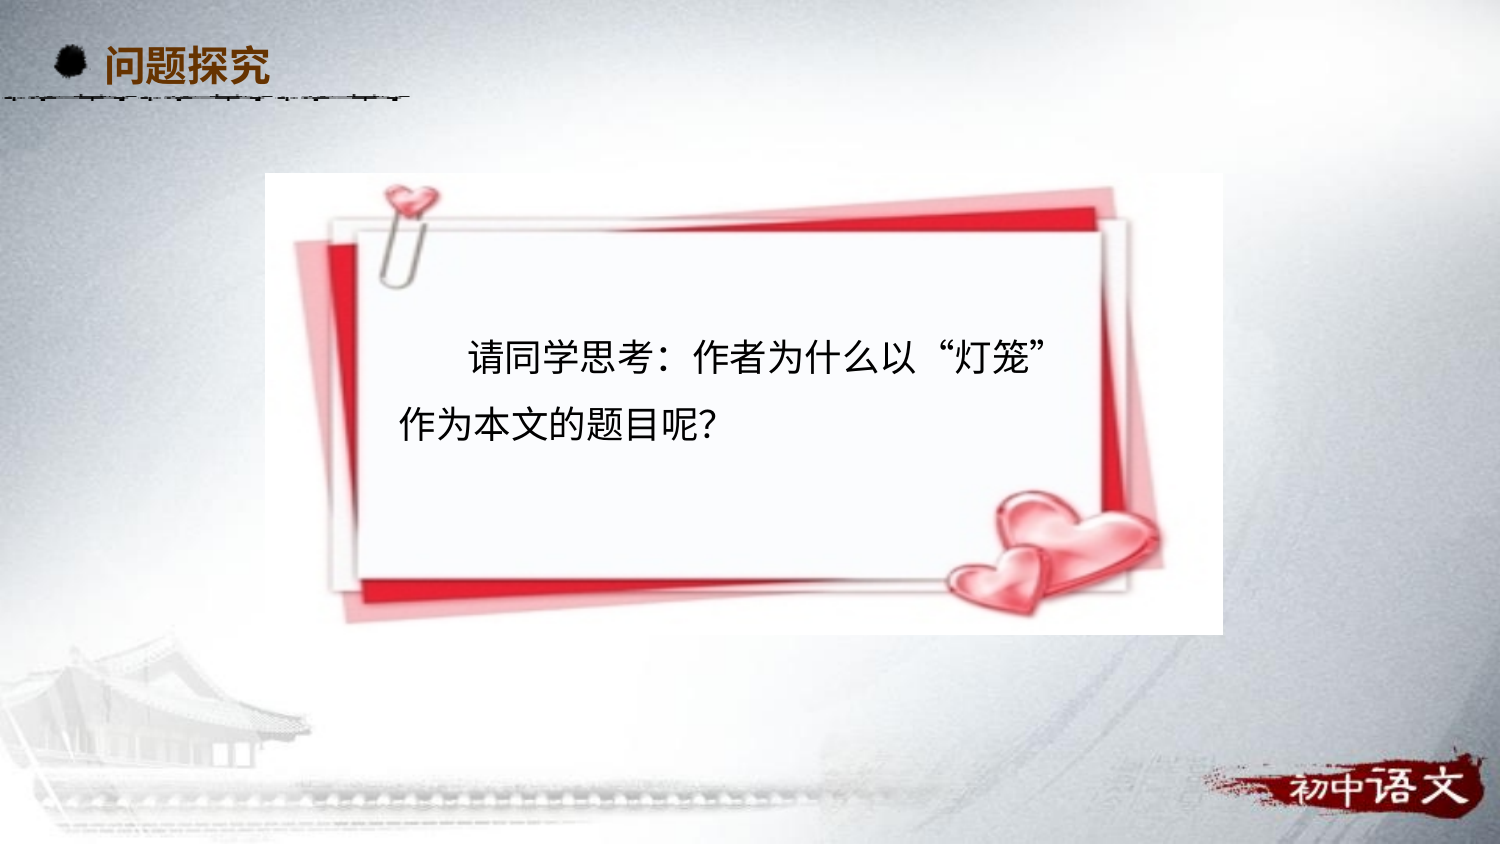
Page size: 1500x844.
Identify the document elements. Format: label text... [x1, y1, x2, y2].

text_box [0, 90, 414, 103]
picture [0, 0, 1500, 844]
text_box 问题探究 [89, 32, 287, 89]
